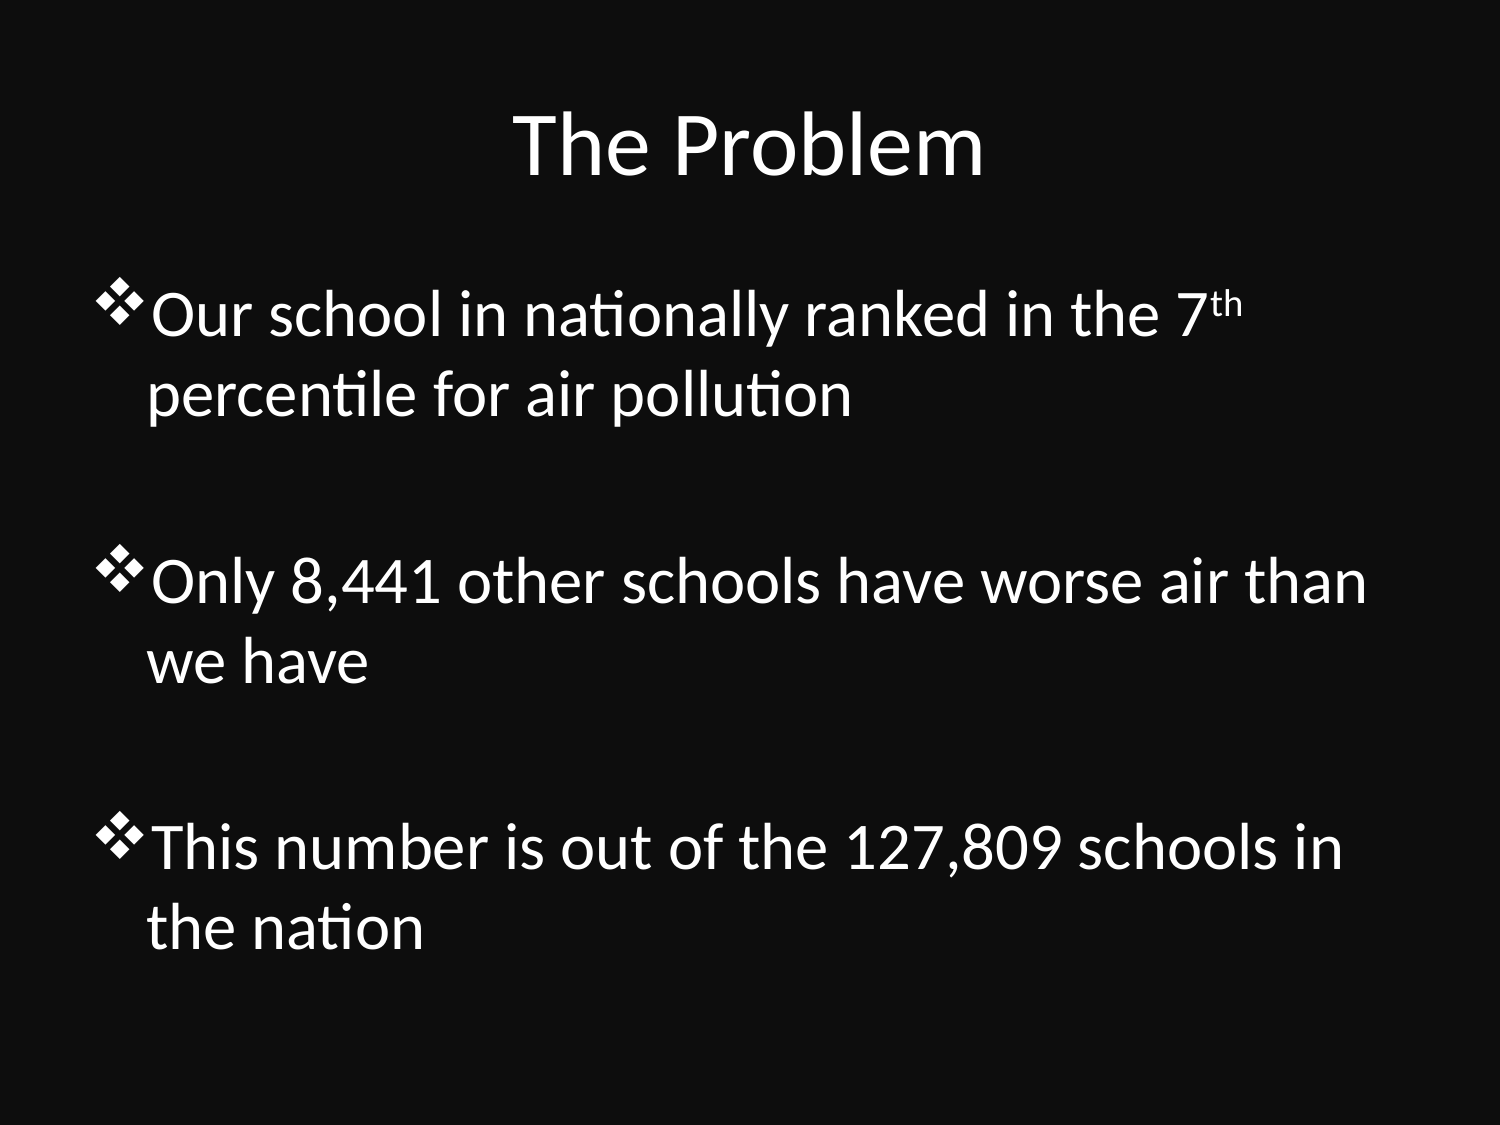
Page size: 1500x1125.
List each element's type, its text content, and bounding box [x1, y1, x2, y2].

list Our school in nationally ranked in the 7th percentile for air pollution Only 8,441 other schools have worse air than we have This number is out of the 127,809 schools in the nation [75, 262, 1425, 1005]
title The Problem [75, 45, 1425, 233]
